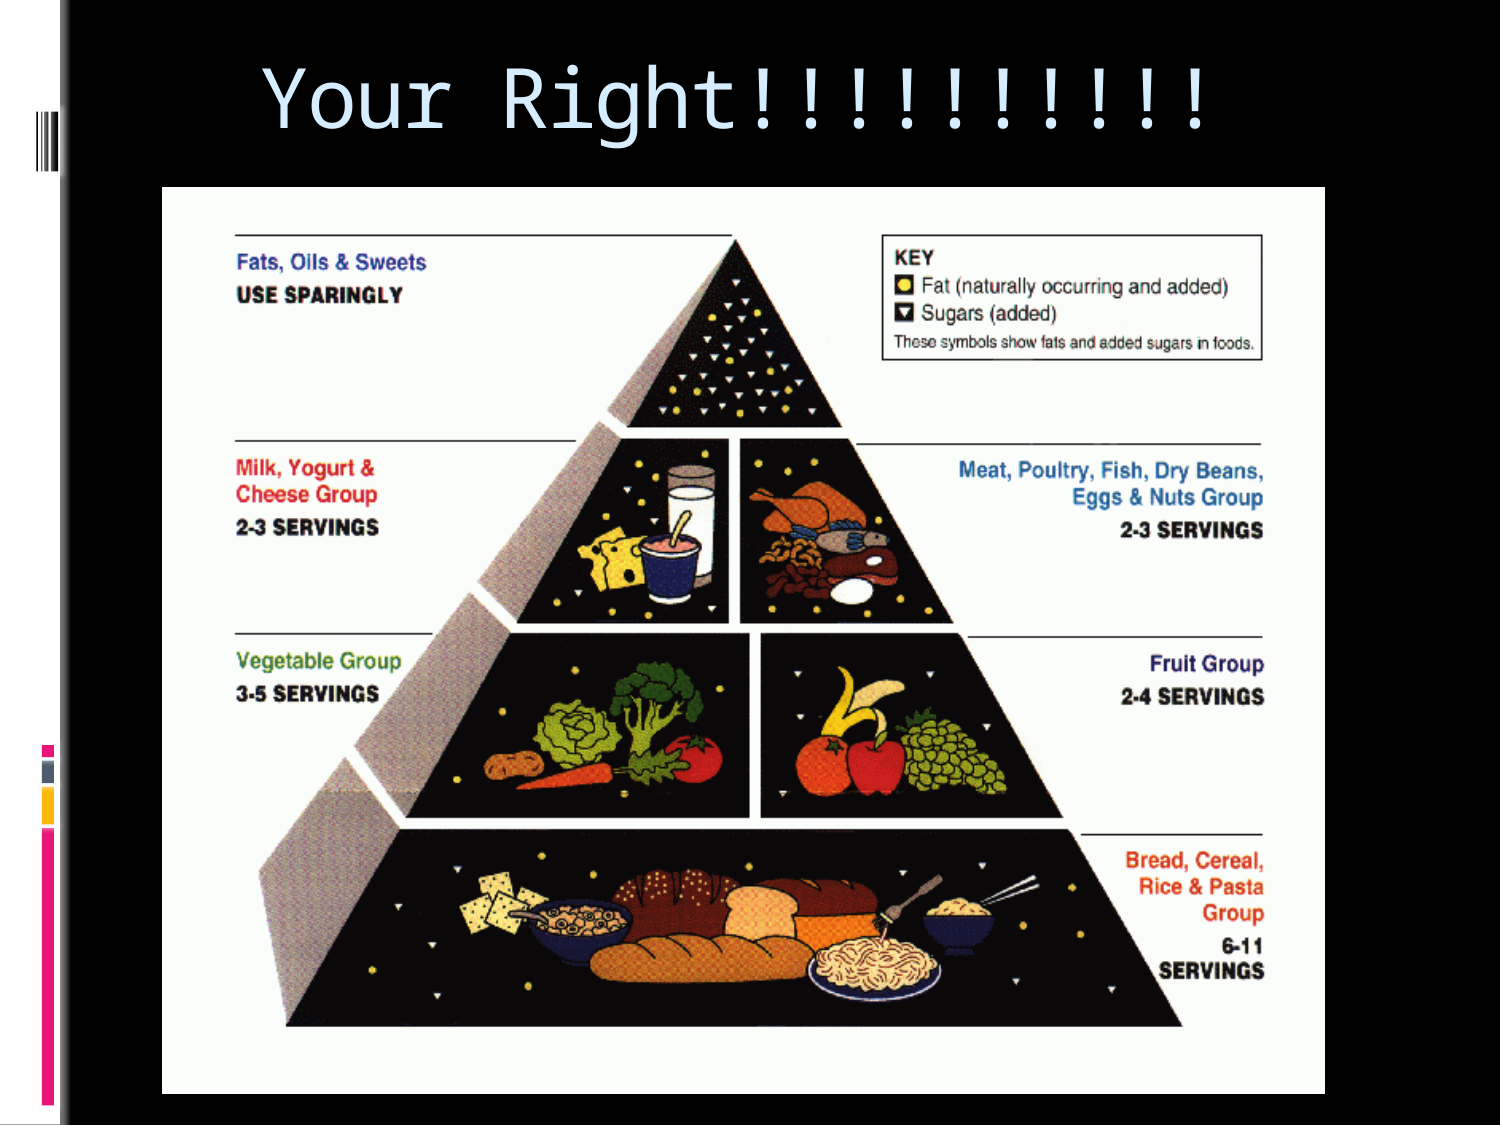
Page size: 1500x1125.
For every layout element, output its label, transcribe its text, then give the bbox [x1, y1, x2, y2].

picture [162, 187, 1326, 1094]
title Your Right!!!!!!!!!! [50, 37, 1430, 162]
